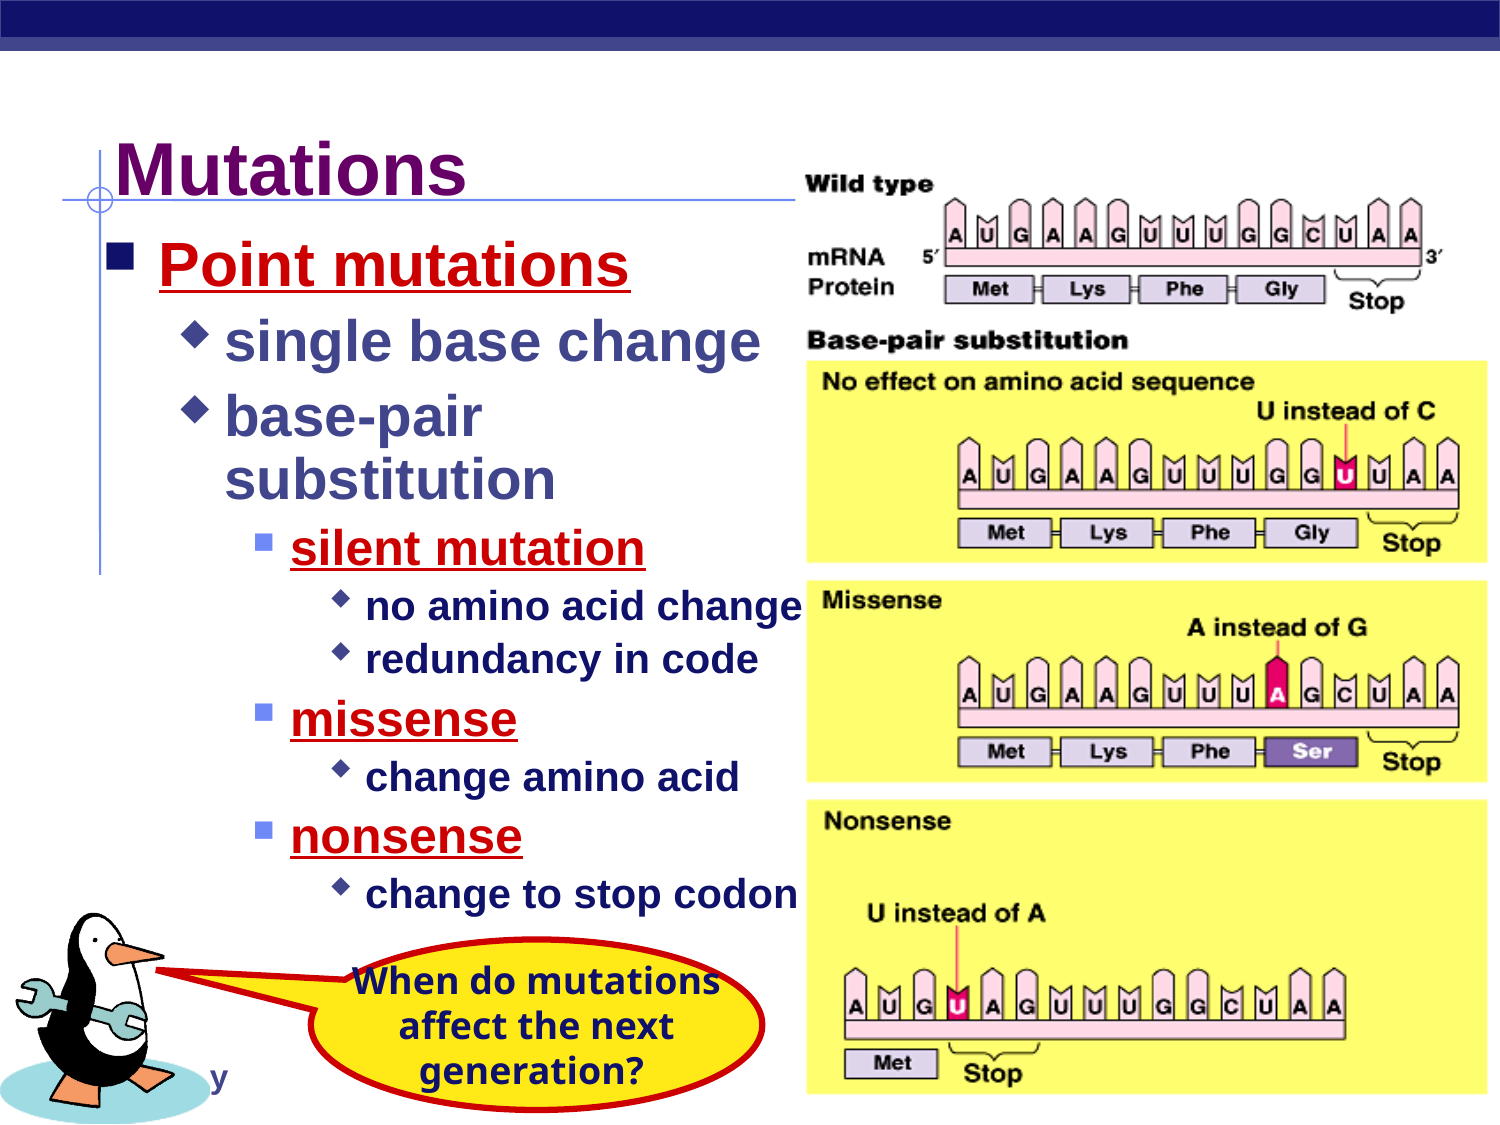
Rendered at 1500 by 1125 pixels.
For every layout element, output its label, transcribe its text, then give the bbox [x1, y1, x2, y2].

title Mutations [99, 112, 1375, 224]
picture [0, 911, 210, 1125]
text_box When do mutations affect the next generation? [214, 950, 763, 1111]
picture [795, 162, 1488, 1100]
list Point mutations single base change base-pair substitution silent mutation no amino acid change redundancy in code missense change amino acid nonsense change to stop codon [87, 224, 789, 950]
